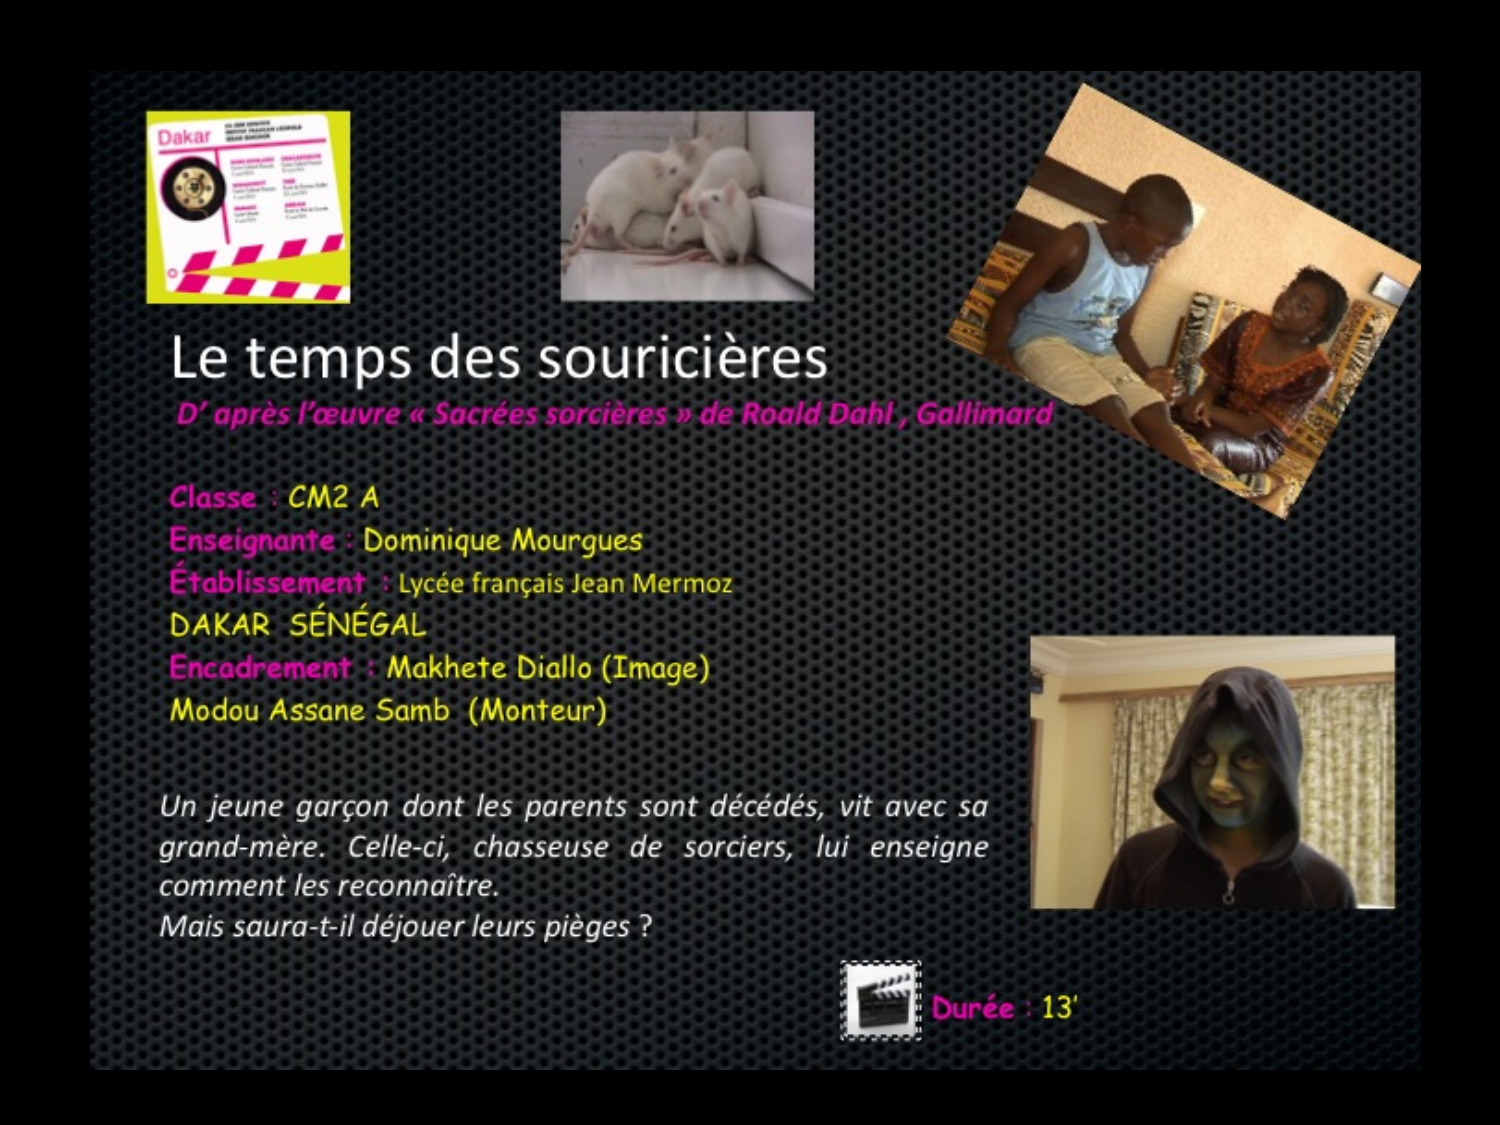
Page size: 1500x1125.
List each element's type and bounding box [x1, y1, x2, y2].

list [0, 71, 1500, 1070]
